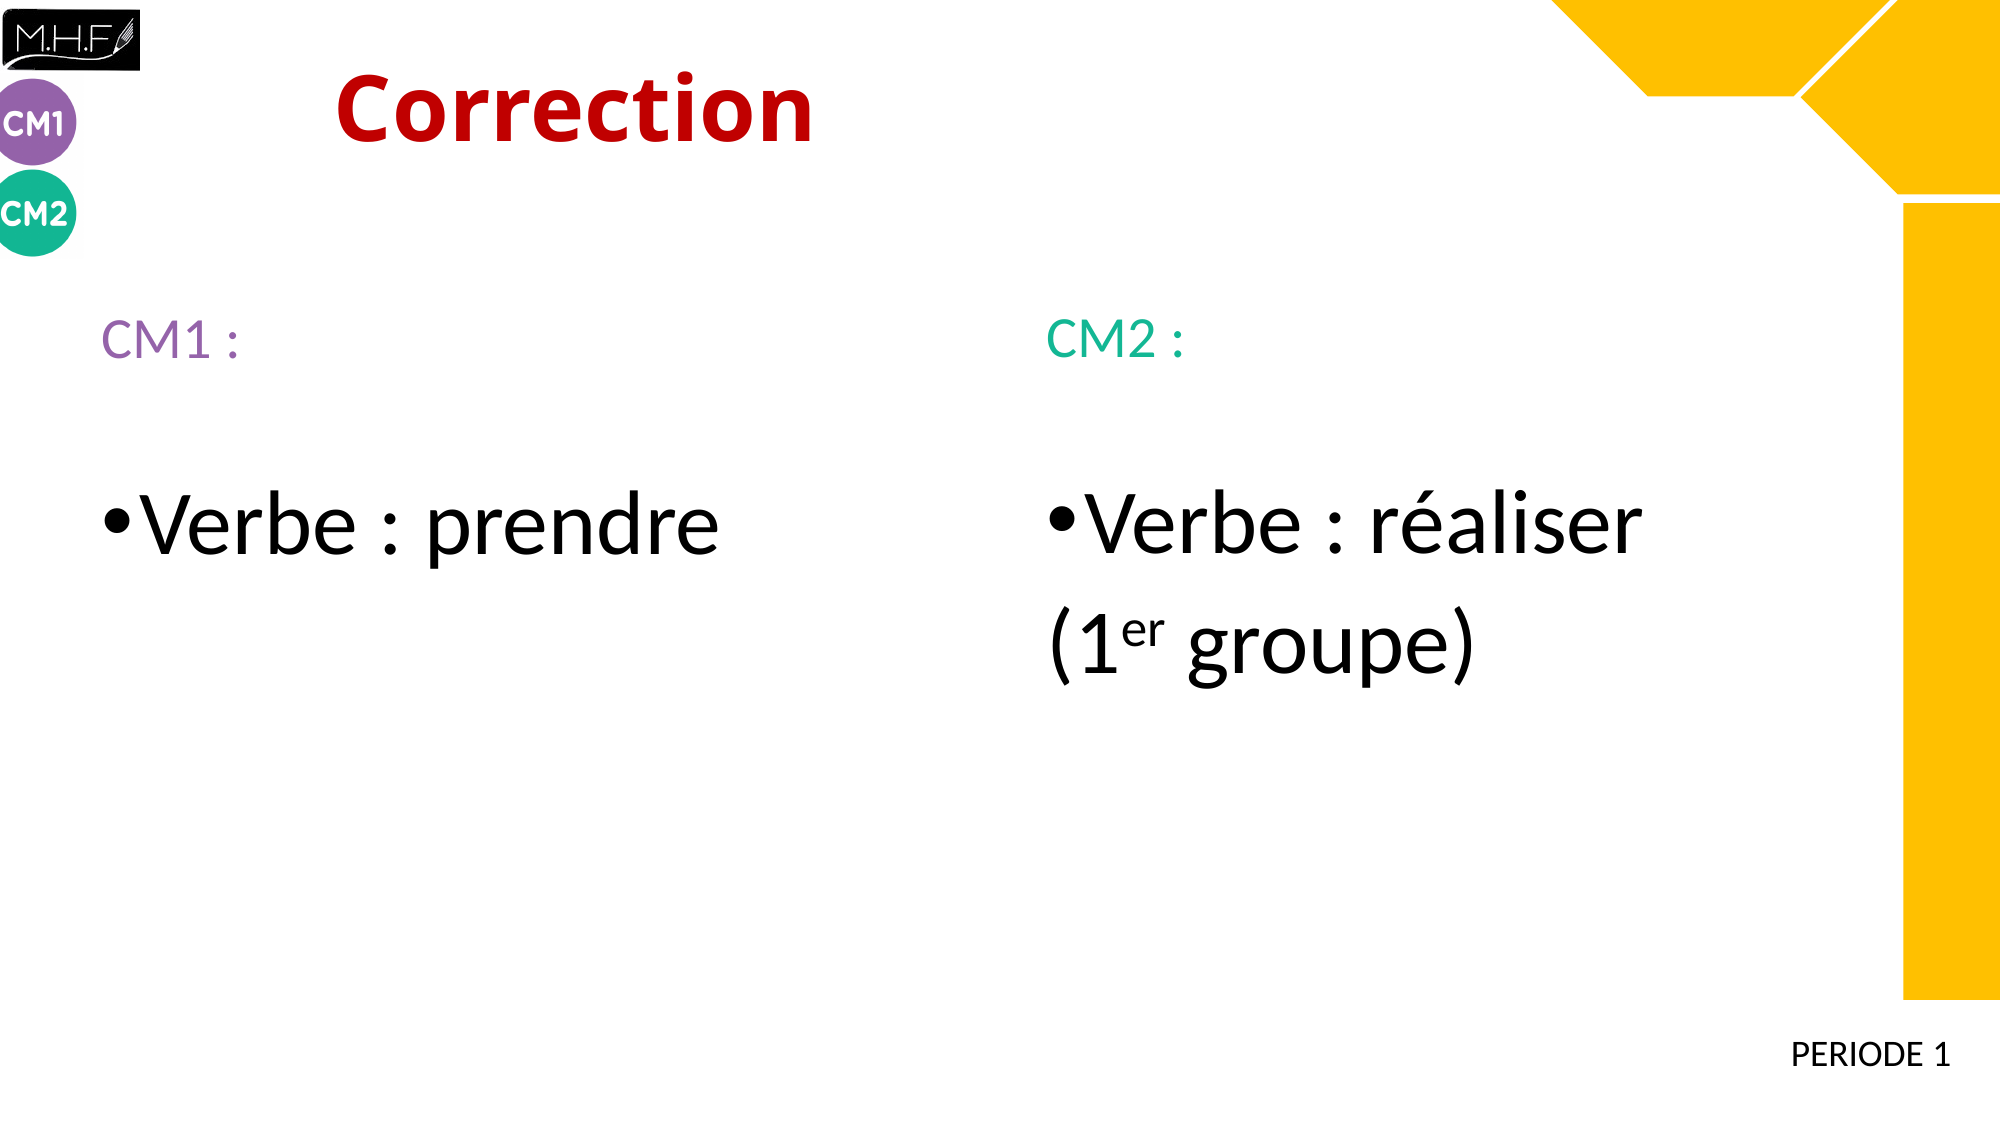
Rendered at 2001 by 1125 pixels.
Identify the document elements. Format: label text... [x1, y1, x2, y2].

list CM1 : Verbe : prendre [86, 300, 897, 1015]
text_box [1902, 202, 2000, 1001]
text_box [1799, 0, 2000, 196]
picture [0, 7, 140, 259]
text_box [1549, 0, 1892, 98]
text_box PERIODE 1 [1362, 1021, 1967, 1125]
title Correction [318, 3, 1865, 221]
text_box CM2 : Verbe : réaliser (1er groupe) [1031, 299, 1853, 1014]
